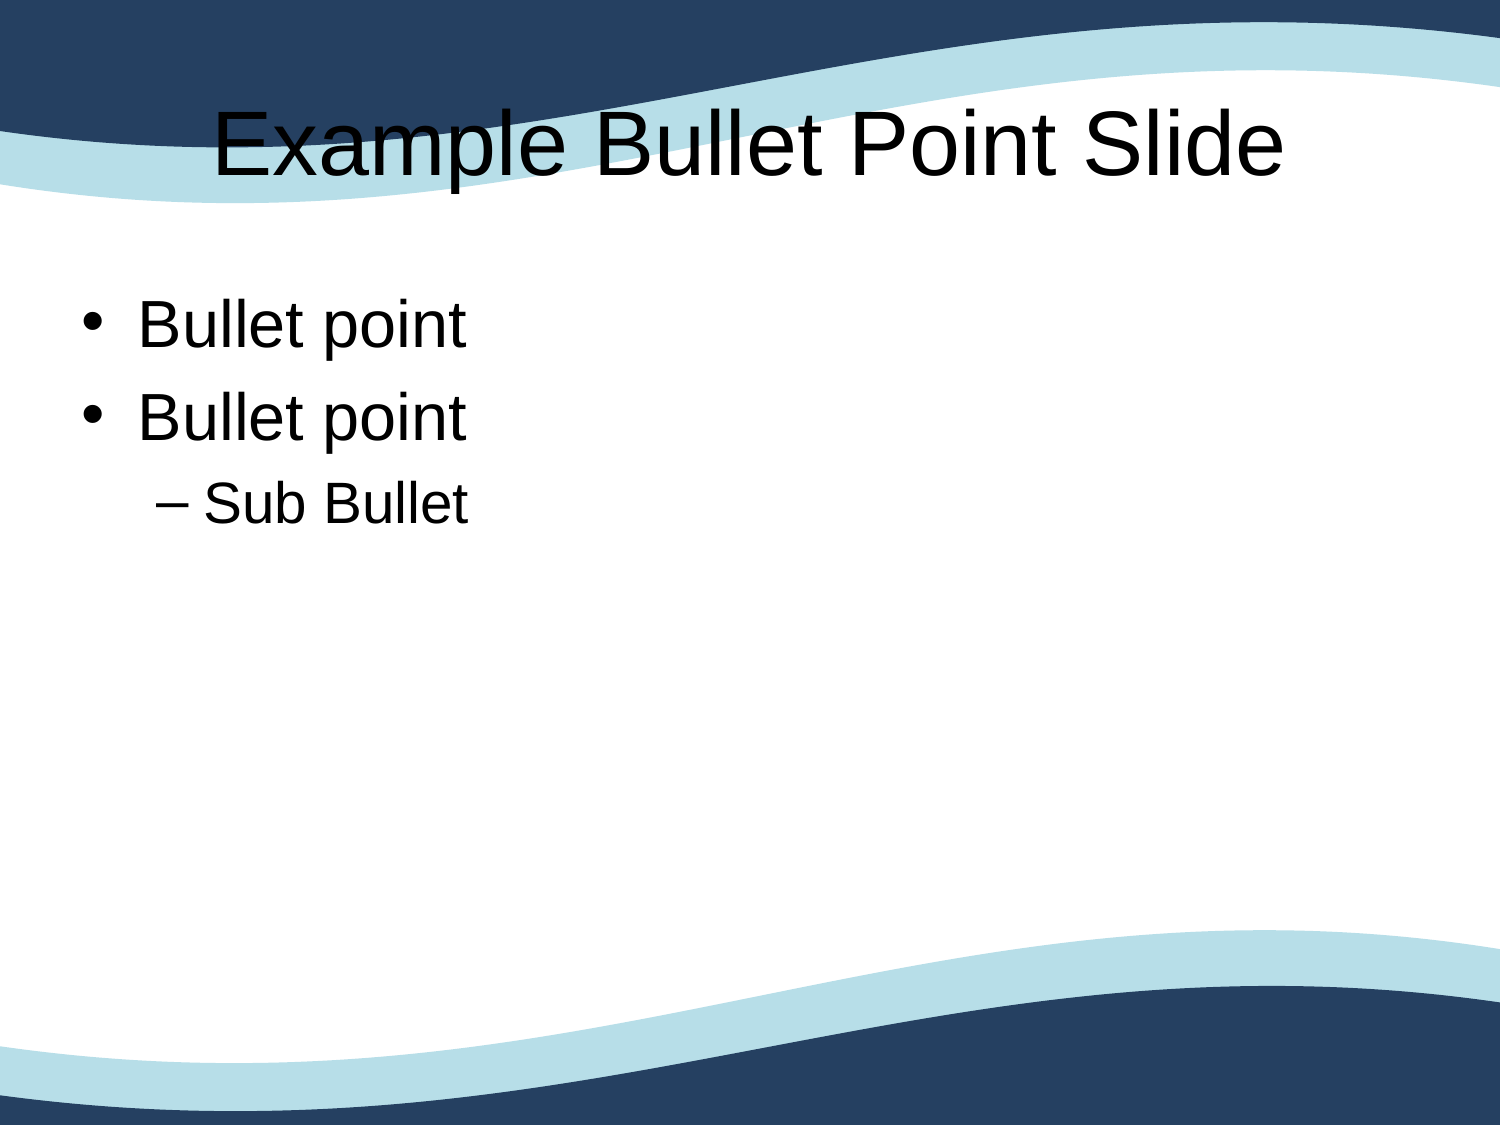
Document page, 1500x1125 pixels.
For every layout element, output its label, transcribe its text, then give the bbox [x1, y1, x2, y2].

title Example Bullet Point Slide [75, 45, 1425, 233]
list Bullet point Bullet point Sub Bullet [66, 272, 1417, 990]
